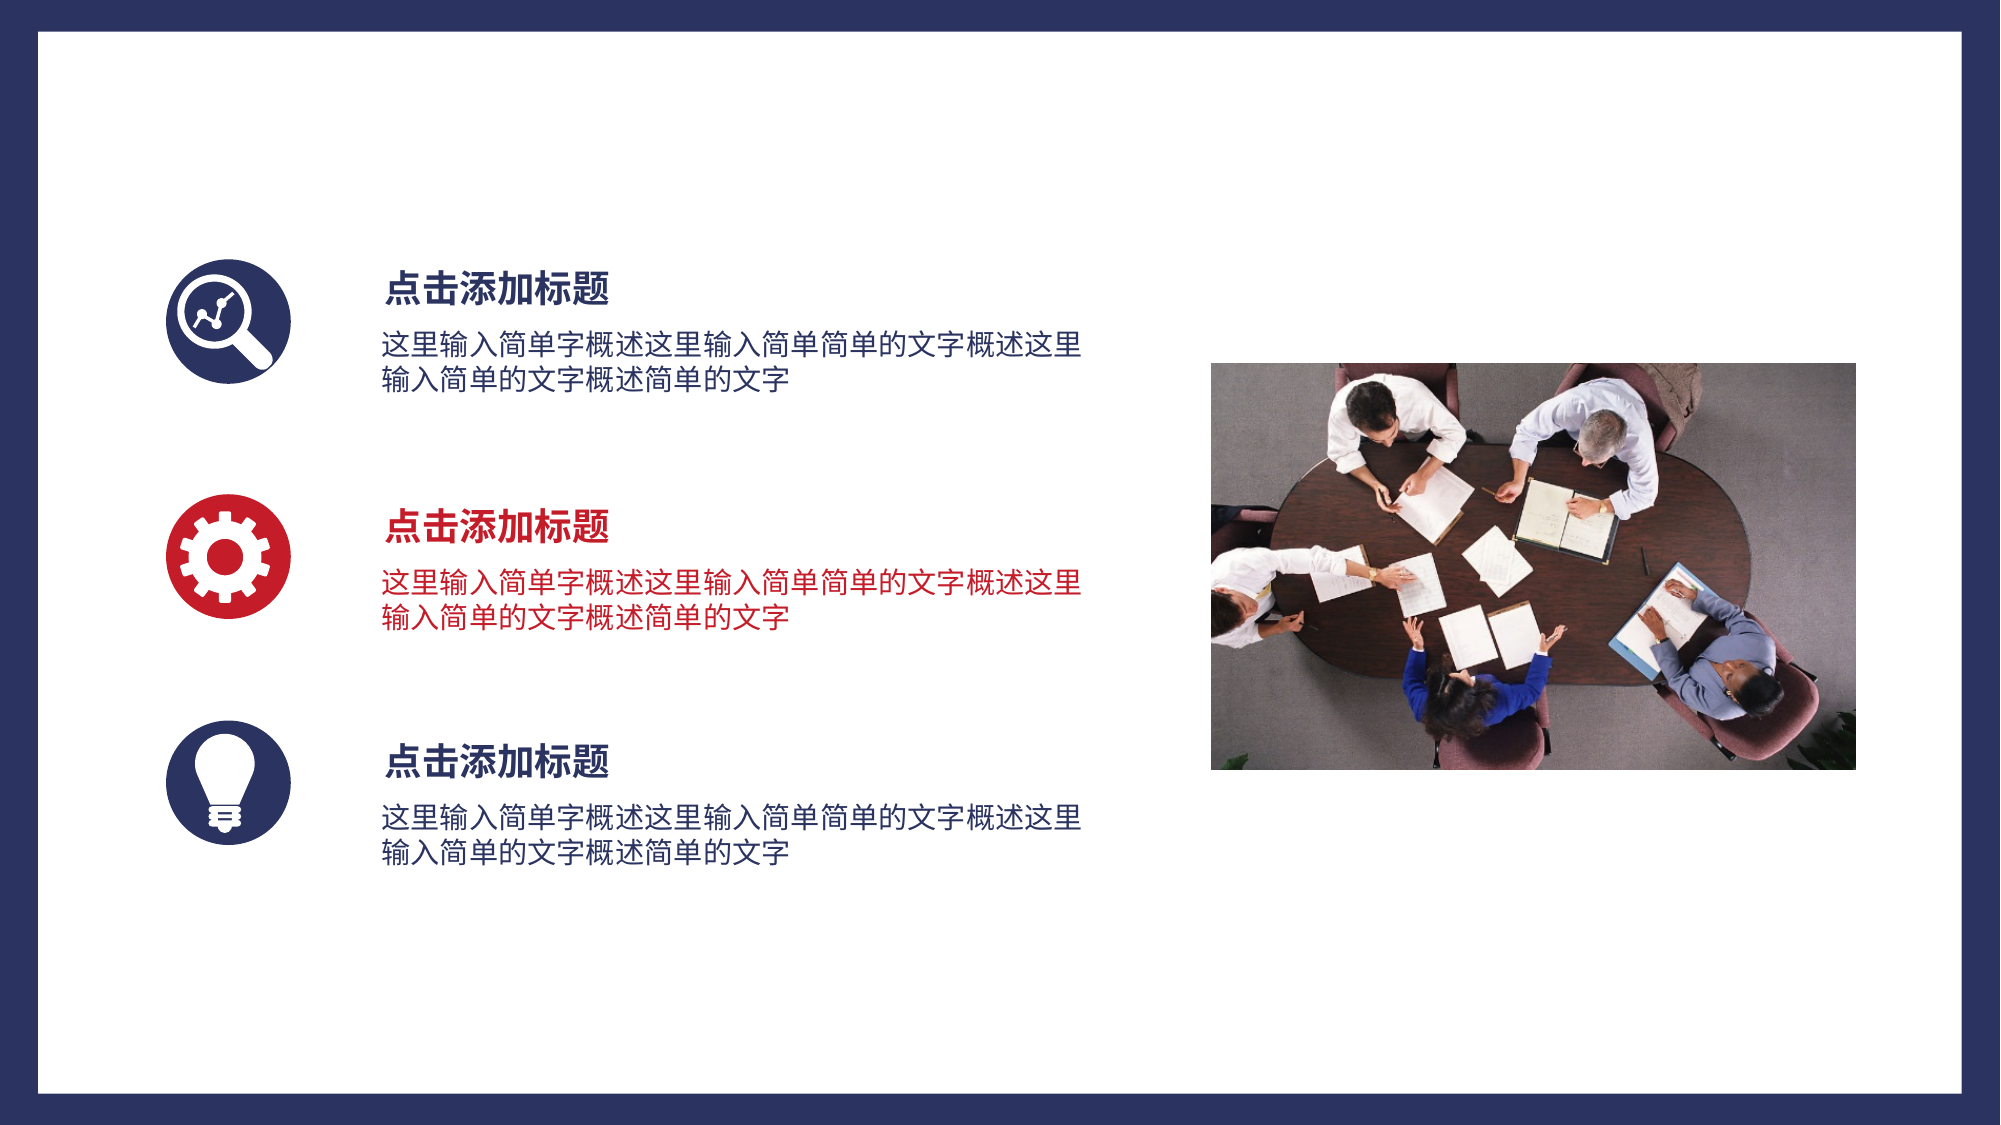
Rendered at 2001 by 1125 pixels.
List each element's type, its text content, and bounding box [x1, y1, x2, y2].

text_box [166, 259, 291, 384]
text_box 点击添加标题 [356, 473, 638, 556]
picture [1210, 362, 1857, 770]
text_box [208, 806, 242, 834]
text_box 点击添加标题 [356, 708, 638, 791]
text_box [177, 274, 273, 370]
text_box [38, 31, 1962, 1094]
text_box 点击添加标题 [356, 235, 638, 318]
text_box [195, 733, 255, 805]
text_box [180, 511, 270, 603]
text_box 这里输入简单字概述这里输入简单简单的文字概述这里 输入简单的文字概述简单的文字 [366, 791, 1111, 877]
text_box [166, 720, 291, 846]
text_box [0, 0, 2000, 1125]
text_box [166, 494, 291, 619]
text_box 这里输入简单字概述这里输入简单简单的文字概述这里 输入简单的文字概述简单的文字 [366, 557, 1111, 642]
text_box 这里输入简单字概述这里输入简单简单的文字概述这里 输入简单的文字概述简单的文字 [366, 318, 1111, 404]
